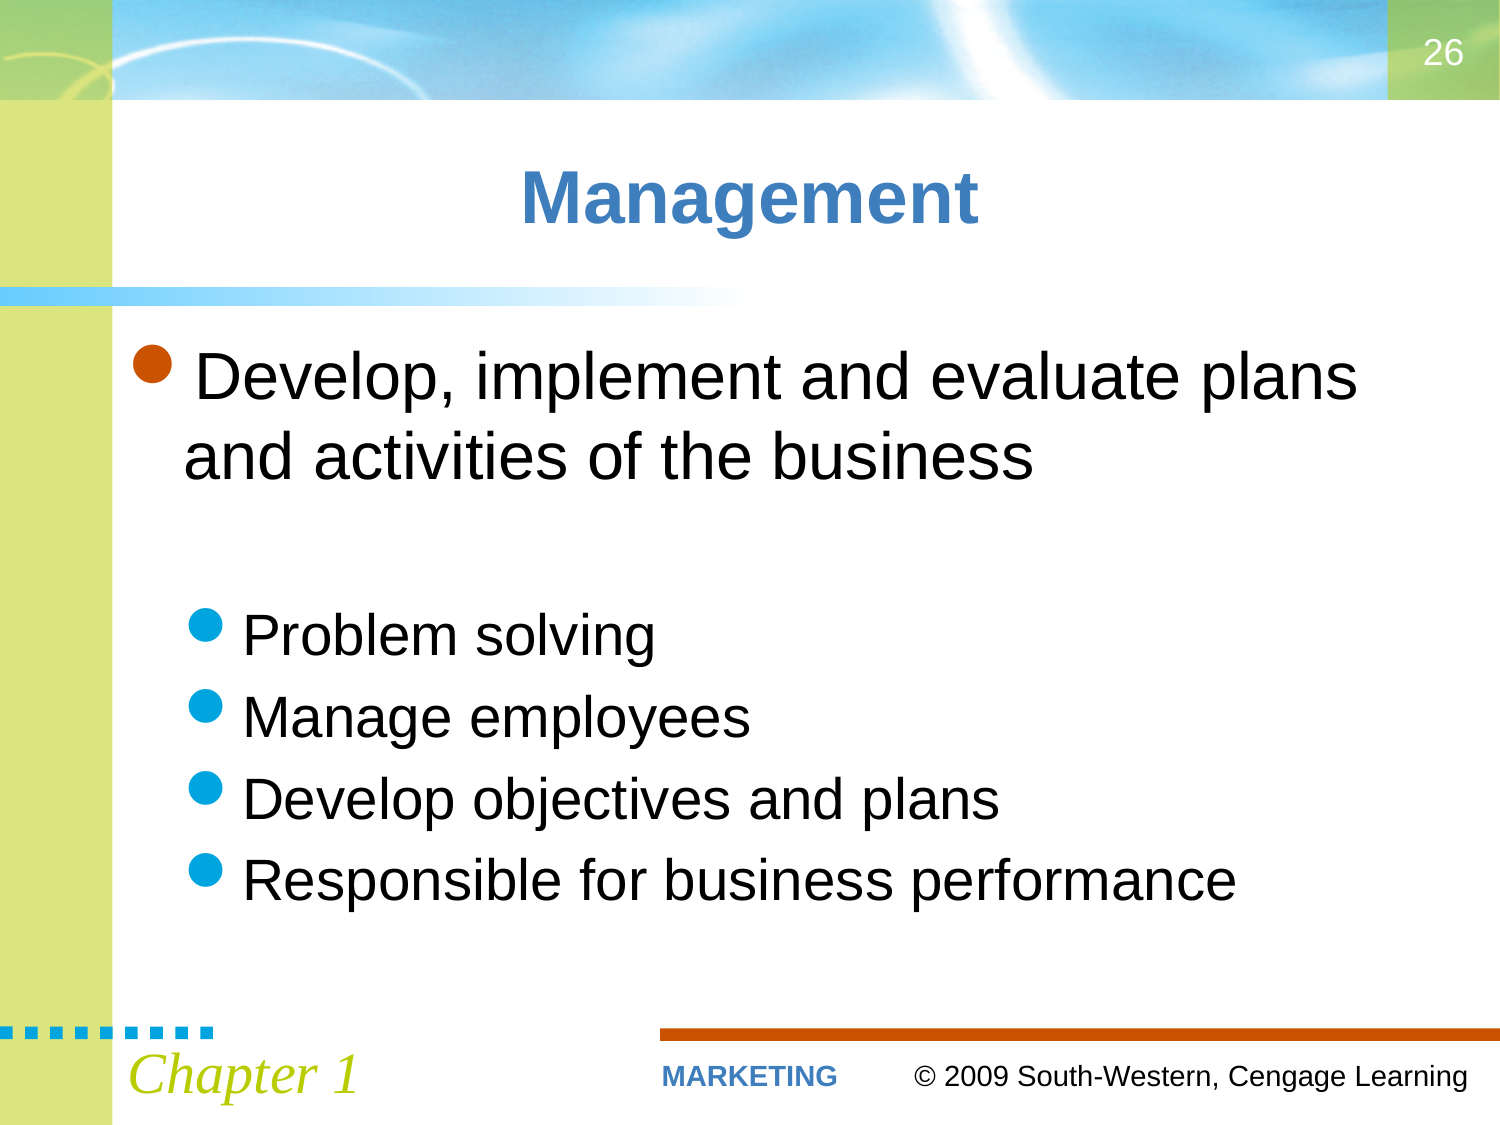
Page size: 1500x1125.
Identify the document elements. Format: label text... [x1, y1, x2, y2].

title Management [112, 99, 1388, 288]
slide_number 26 [1387, 0, 1500, 101]
list Develop, implement and evaluate plans and activities of the business Problem solving Manage employees Develop objectives and plans Responsible for business performance [112, 324, 1388, 1001]
footer Chapter 1 [112, 1012, 638, 1113]
